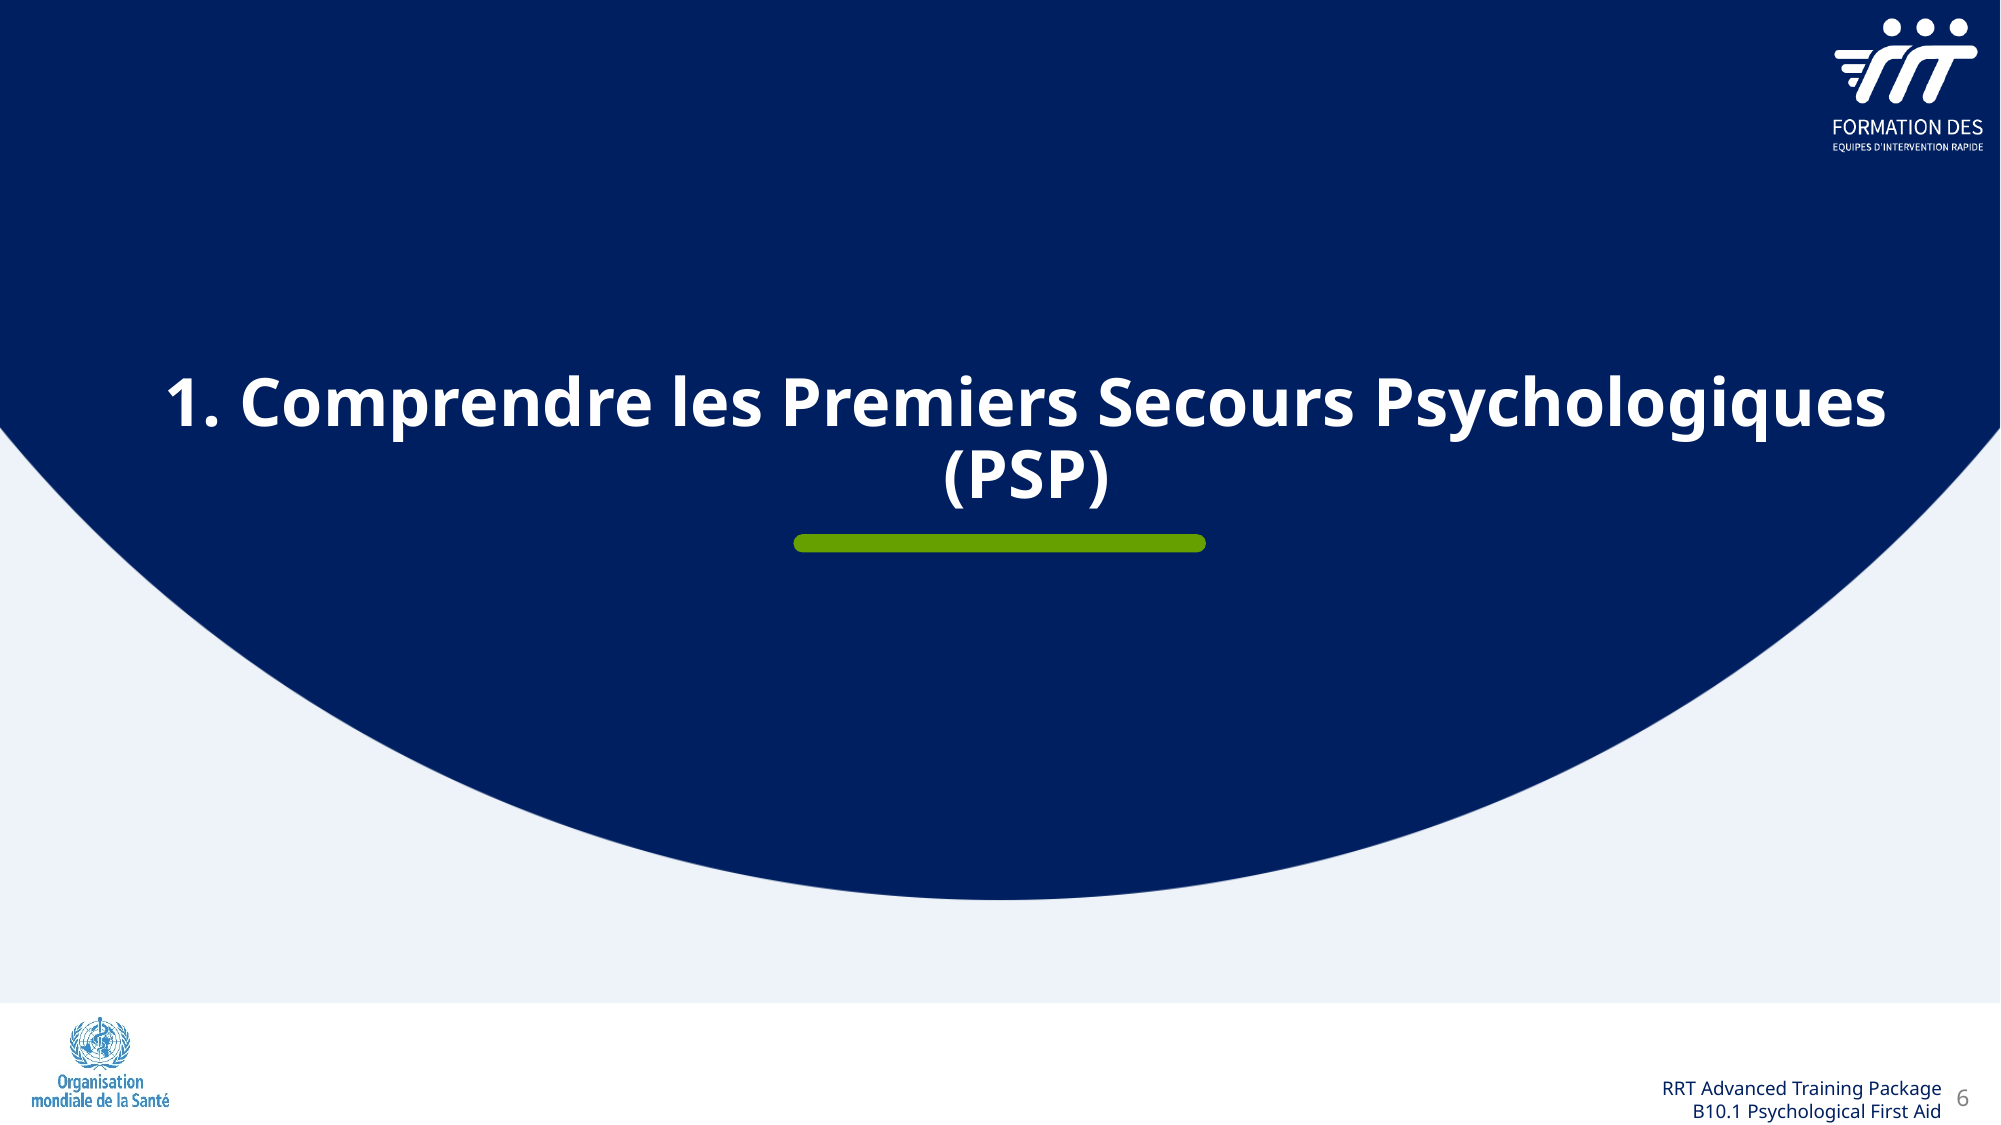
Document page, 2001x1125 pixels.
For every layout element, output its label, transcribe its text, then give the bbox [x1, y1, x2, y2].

picture [30, 1015, 170, 1108]
list 1. Comprendre les Premiers Secours Psychologiques (PSP) [95, 322, 1959, 631]
picture [0, 0, 2001, 1003]
